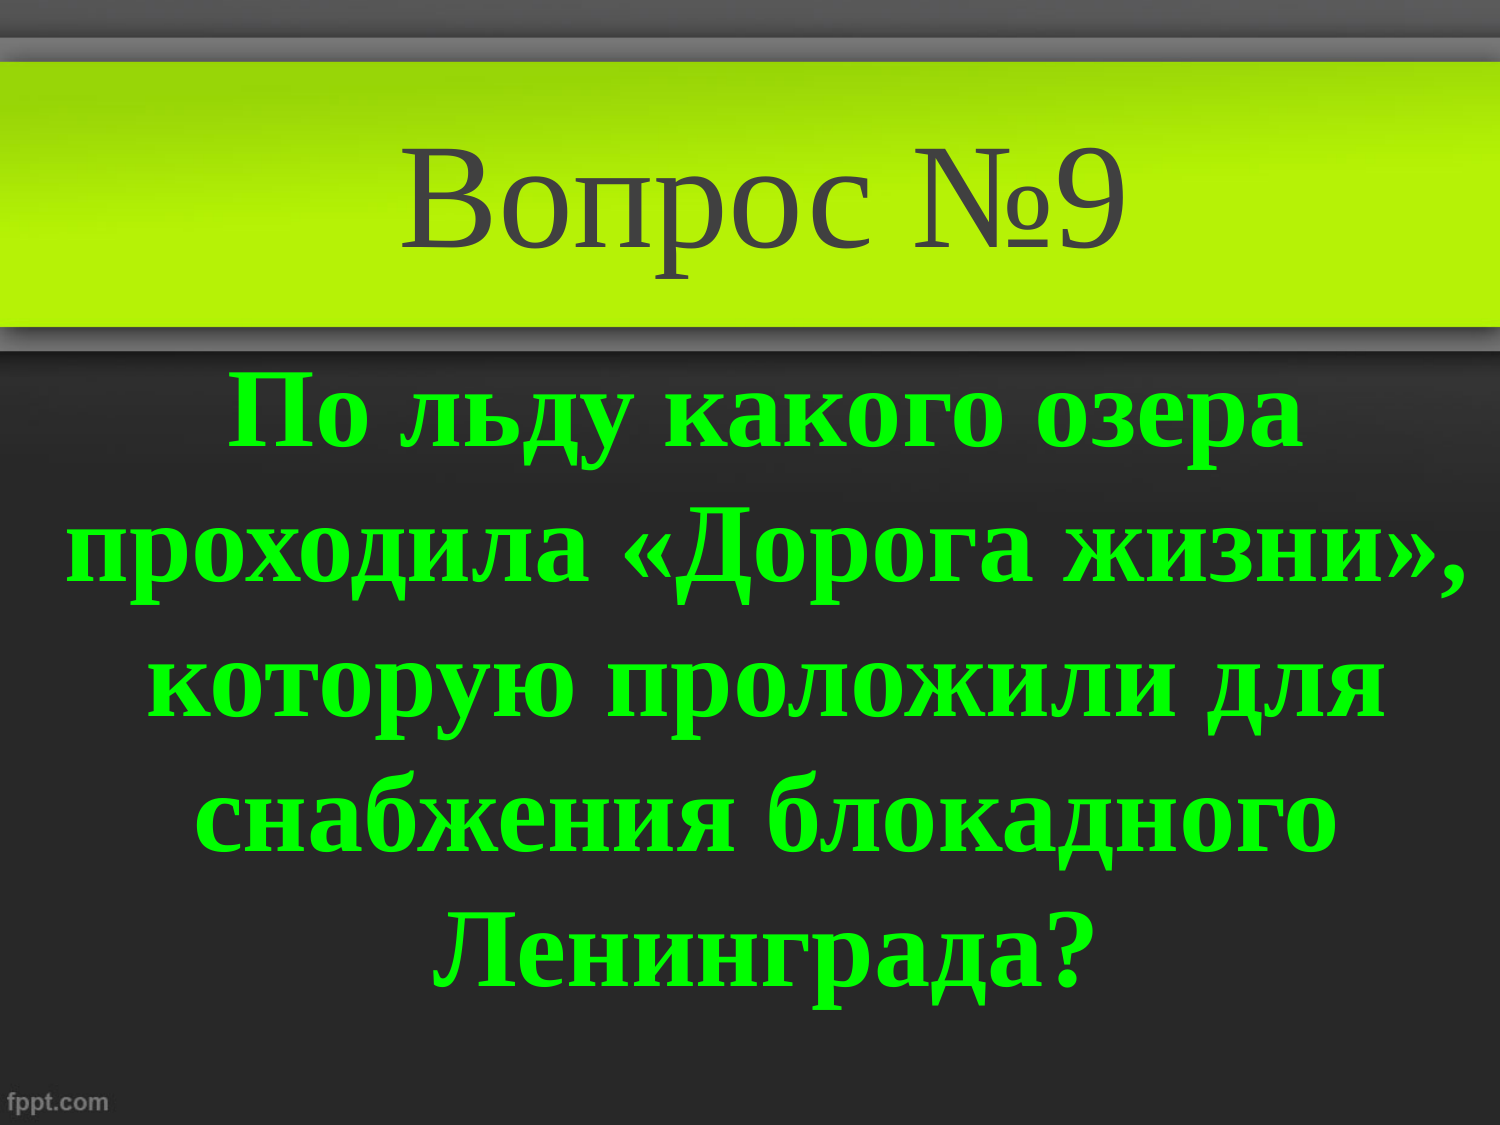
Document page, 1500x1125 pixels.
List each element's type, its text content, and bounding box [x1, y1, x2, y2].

text_box Вопрос №9 [383, 89, 1199, 285]
text_box По льду какого озера проходила «Дорога жизни», которую проложили для снабжения блокадного Ленинграда? [41, 326, 1493, 1016]
picture [0, 0, 1500, 1125]
